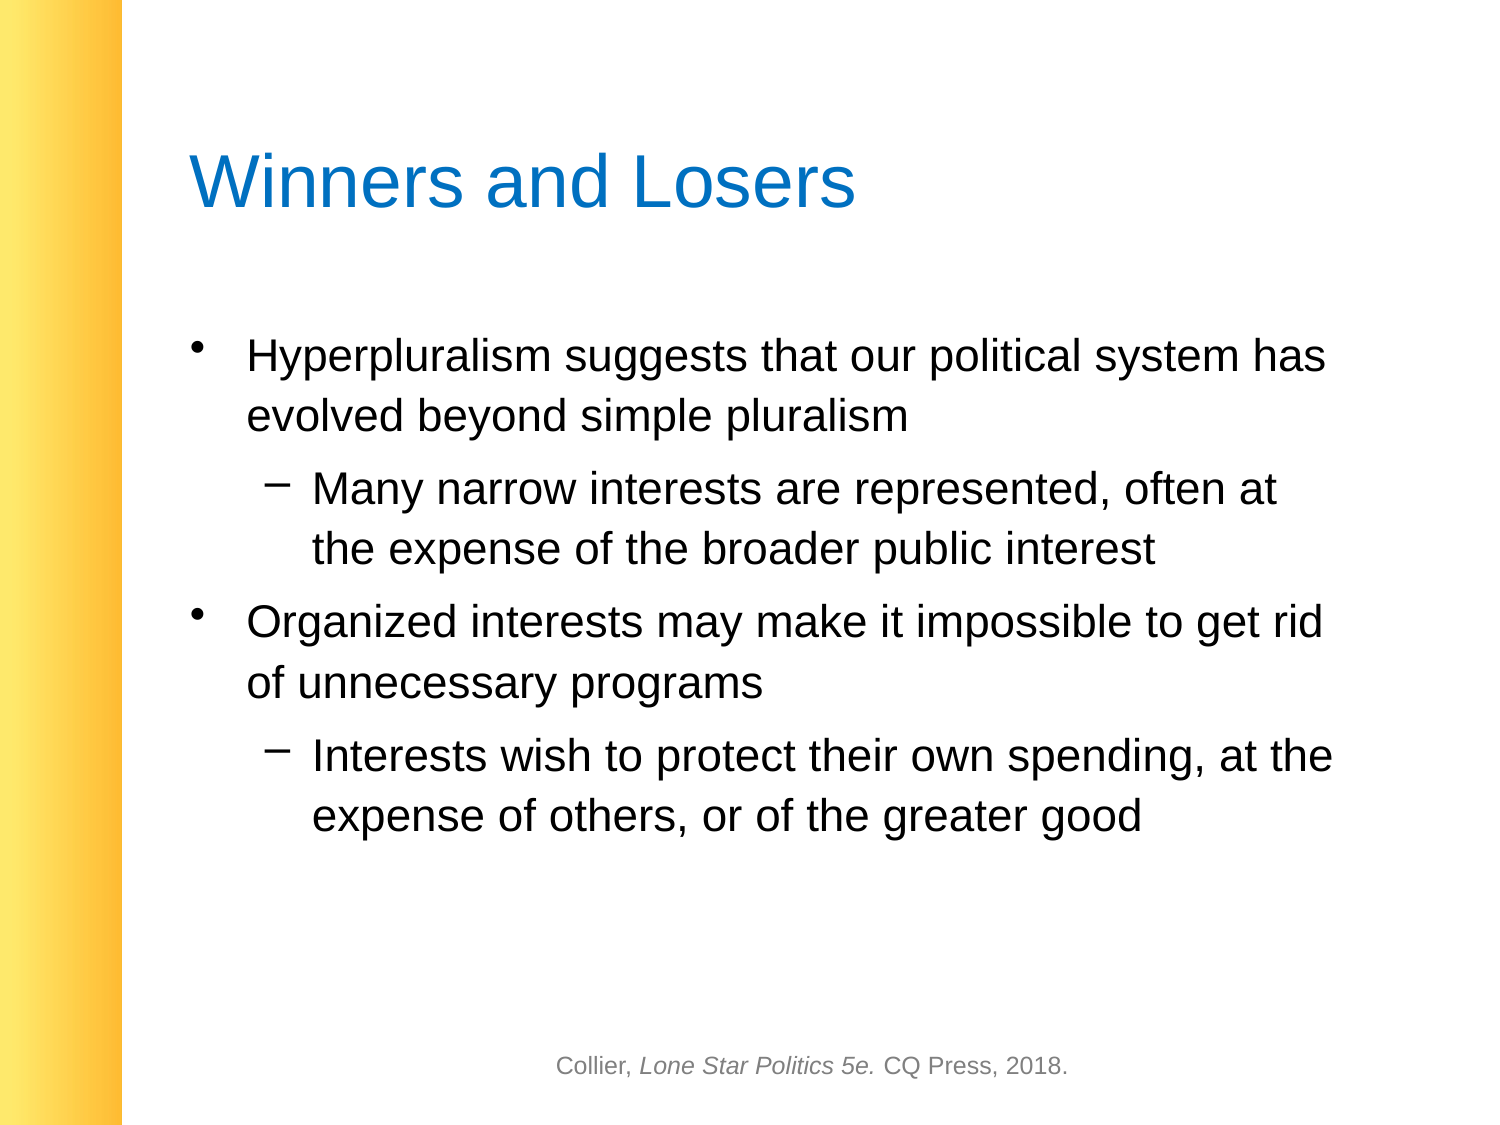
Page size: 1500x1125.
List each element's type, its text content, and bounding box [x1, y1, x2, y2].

picture [0, 0, 1500, 1125]
title Winners and Losers [174, 125, 1338, 313]
list Hyperpluralism suggests that our political system has evolved beyond simple pluralism Many narrow interests are represented, often at the expense of the broader public interest Organized interests may make it impossible to get rid of unnecessary programs Interests wish to protect their own spending, at the expense of others, or of the greater good [174, 312, 1363, 1088]
text_box Collier, Lone Star Politics 5e. CQ Press, 2018. [525, 1042, 1100, 1087]
